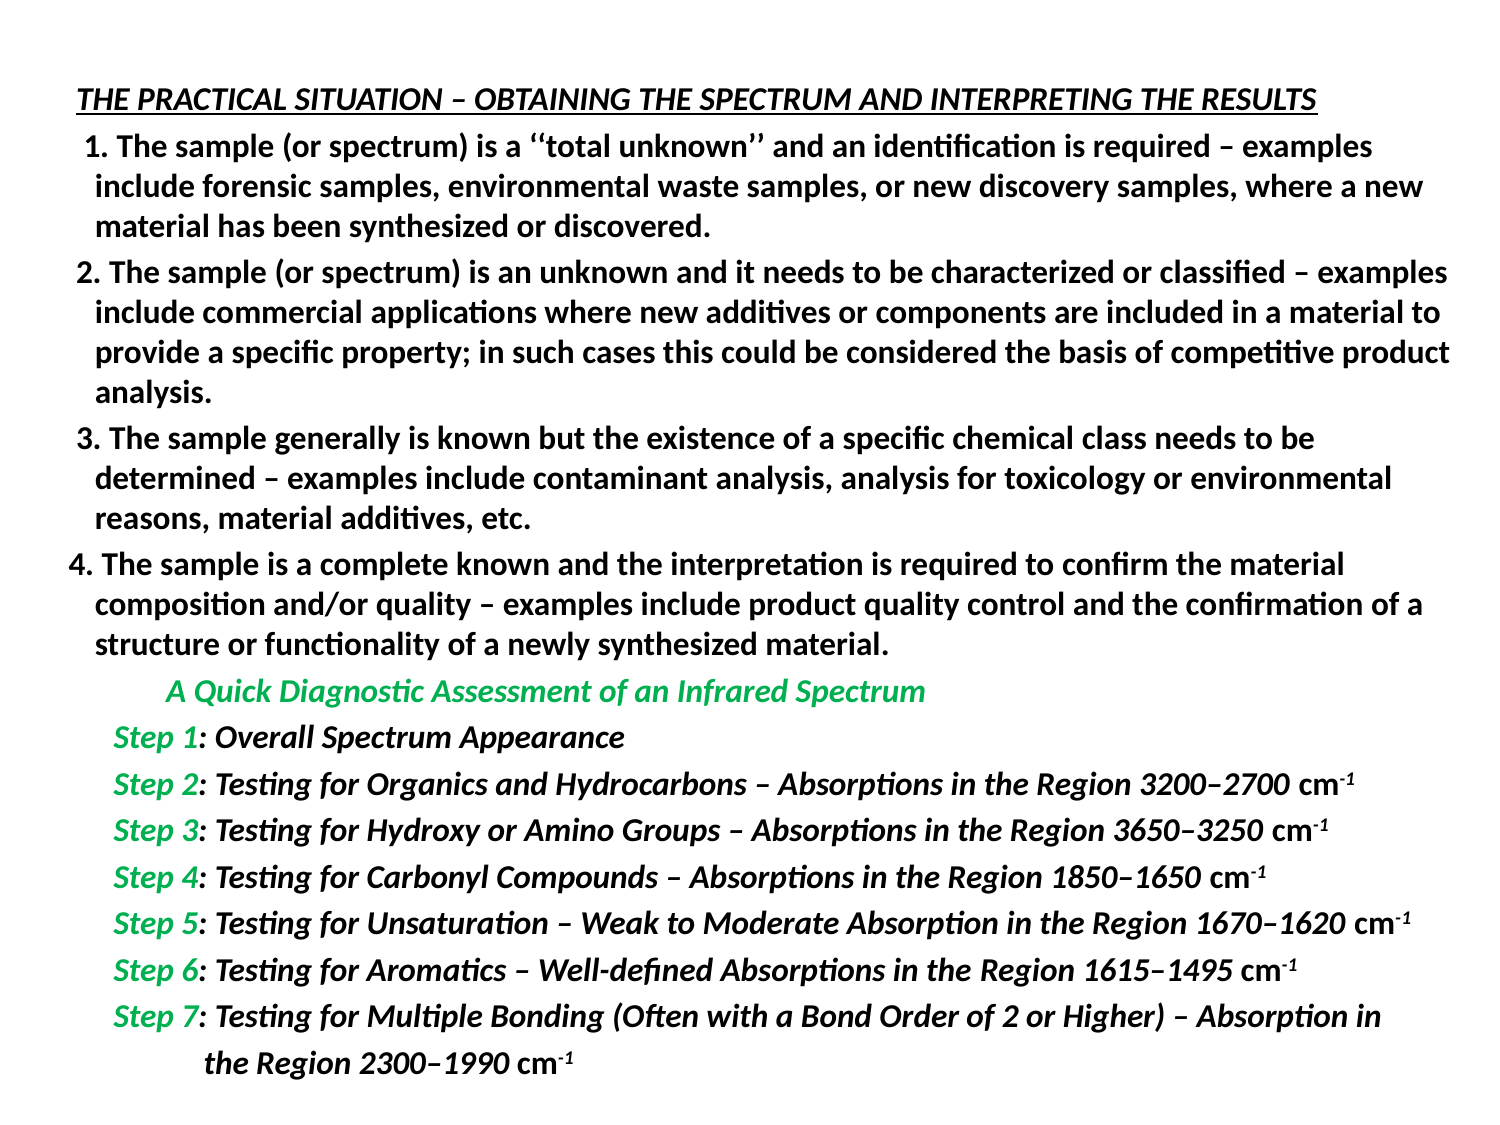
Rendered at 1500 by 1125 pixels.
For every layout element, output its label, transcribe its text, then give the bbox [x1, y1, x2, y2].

list THE PRACTICAL SITUATION – OBTAINING THE SPECTRUM AND INTERPRETING THE RESULTS 1. The sample (or spectrum) is a ‘‘total unknown’’ and an identification is required – examples include forensic samples, environmental waste samples, or new discovery samples, where a new material has been synthesized or discovered. 2. The sample (or spectrum) is an unknown and it needs to be characterized or classified – examples include commercial applications where new additives or components are included in a material to provide a specific property; in such cases this could be considered the basis of competitive product analysis. 3. The sample generally is known but the existence of a specific chemical class needs to be determined – examples include contaminant analysis, analysis for toxicology or environmental reasons, material additives, etc. 4. The sample is a complete known and the interpretation is required to confirm the material composition and/or quality – examples include product quality control and the confirmation of a structure or functionality of a newly synthesized material. A Quick Diagnostic Assessment of an Infrared Spectrum Step 1: Overall Spectrum Appearance Step 2: Testing for Organics and Hydrocarbons – Absorptions in the Region 3200–2700 cm-1 Step 3: Testing for Hydroxy or Amino Groups – Absorptions in the Region 3650–3250 cm-1 Step 4: Testing for Carbonyl Compounds – Absorptions in the Region 1850–1650 cm-1 Step 5: Testing for Unsaturation – Weak to Moderate Absorption in the Region 1670–1620 cm-1 Step 6: Testing for Aromatics – Well-defined Absorptions in the Region 1615–1495 cm-1 Step 7: Testing for Multiple Bonding (Often with a Bond Order of 2 or Higher) – Absorption in the Region 2300–1990 cm-1 [23, 23, 1477, 1102]
